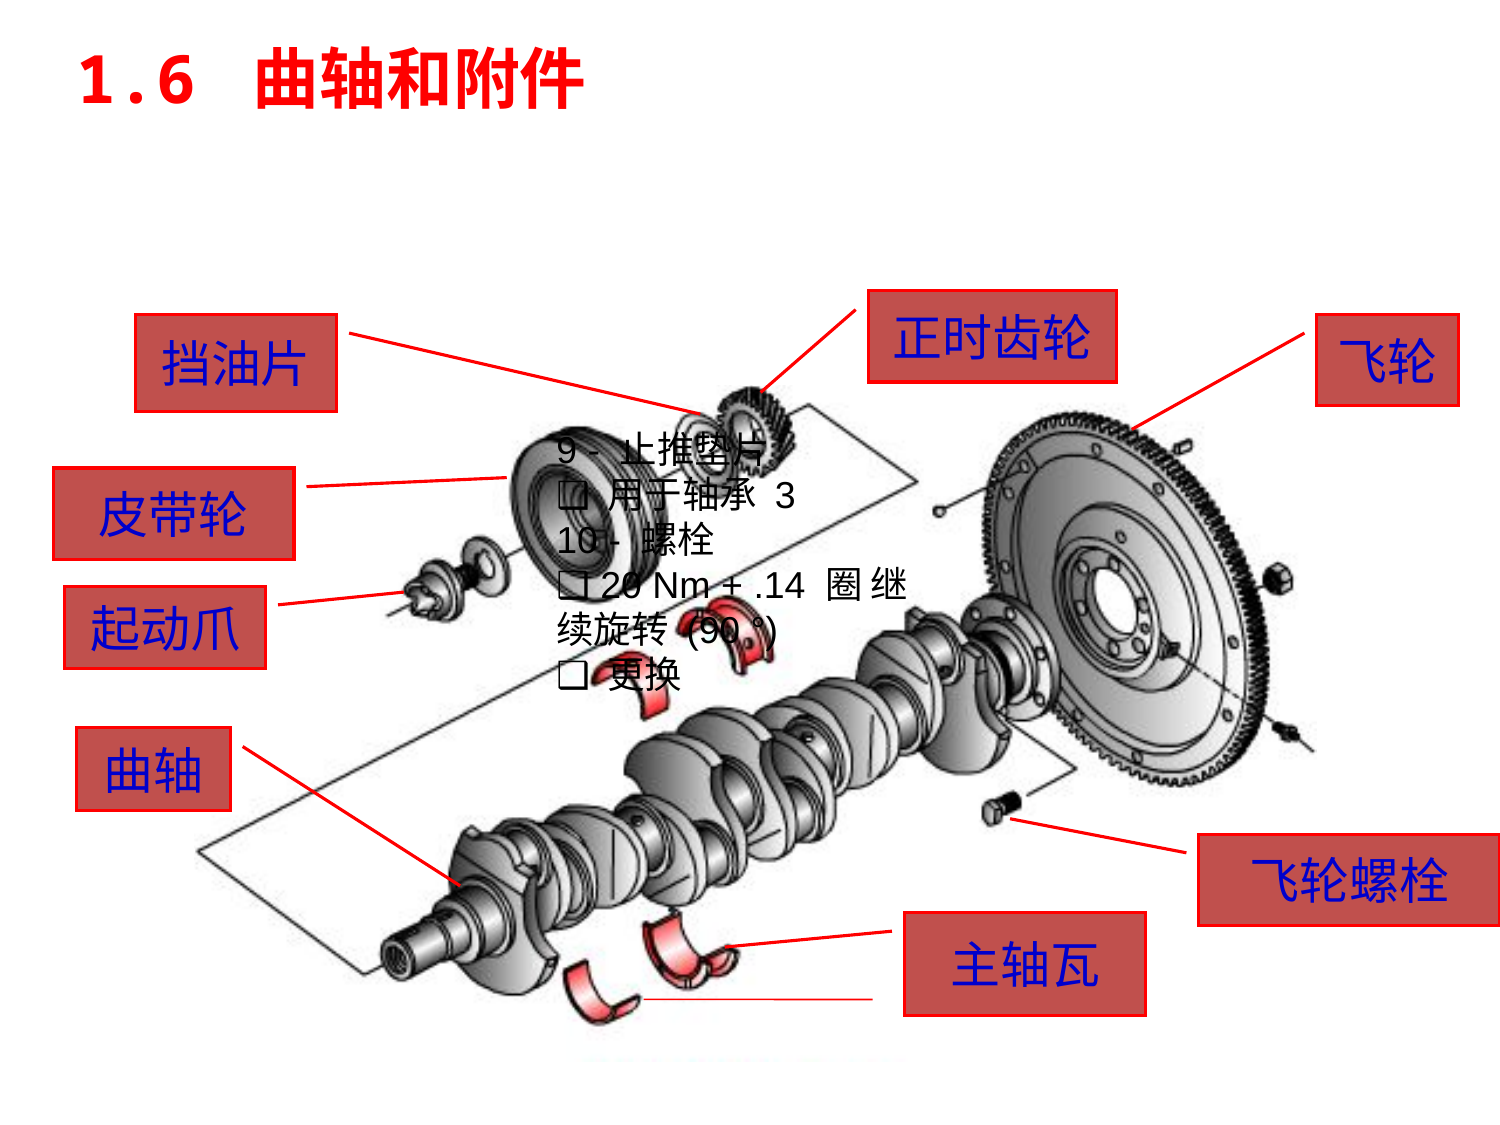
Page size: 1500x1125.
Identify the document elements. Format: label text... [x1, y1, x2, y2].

text_box 曲轴 [76, 727, 189, 811]
text_box 飞轮 [1316, 314, 1459, 406]
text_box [194, 385, 1318, 1062]
text_box 皮带轮 [53, 467, 189, 560]
text_box 挡油片 [135, 314, 337, 412]
text_box 起动爪 [64, 586, 189, 669]
text_box 飞轮螺栓 [1323, 834, 1500, 926]
text_box 1.6 曲轴和附件 [76, 42, 673, 147]
text_box 正时齿轮 [868, 290, 1117, 383]
